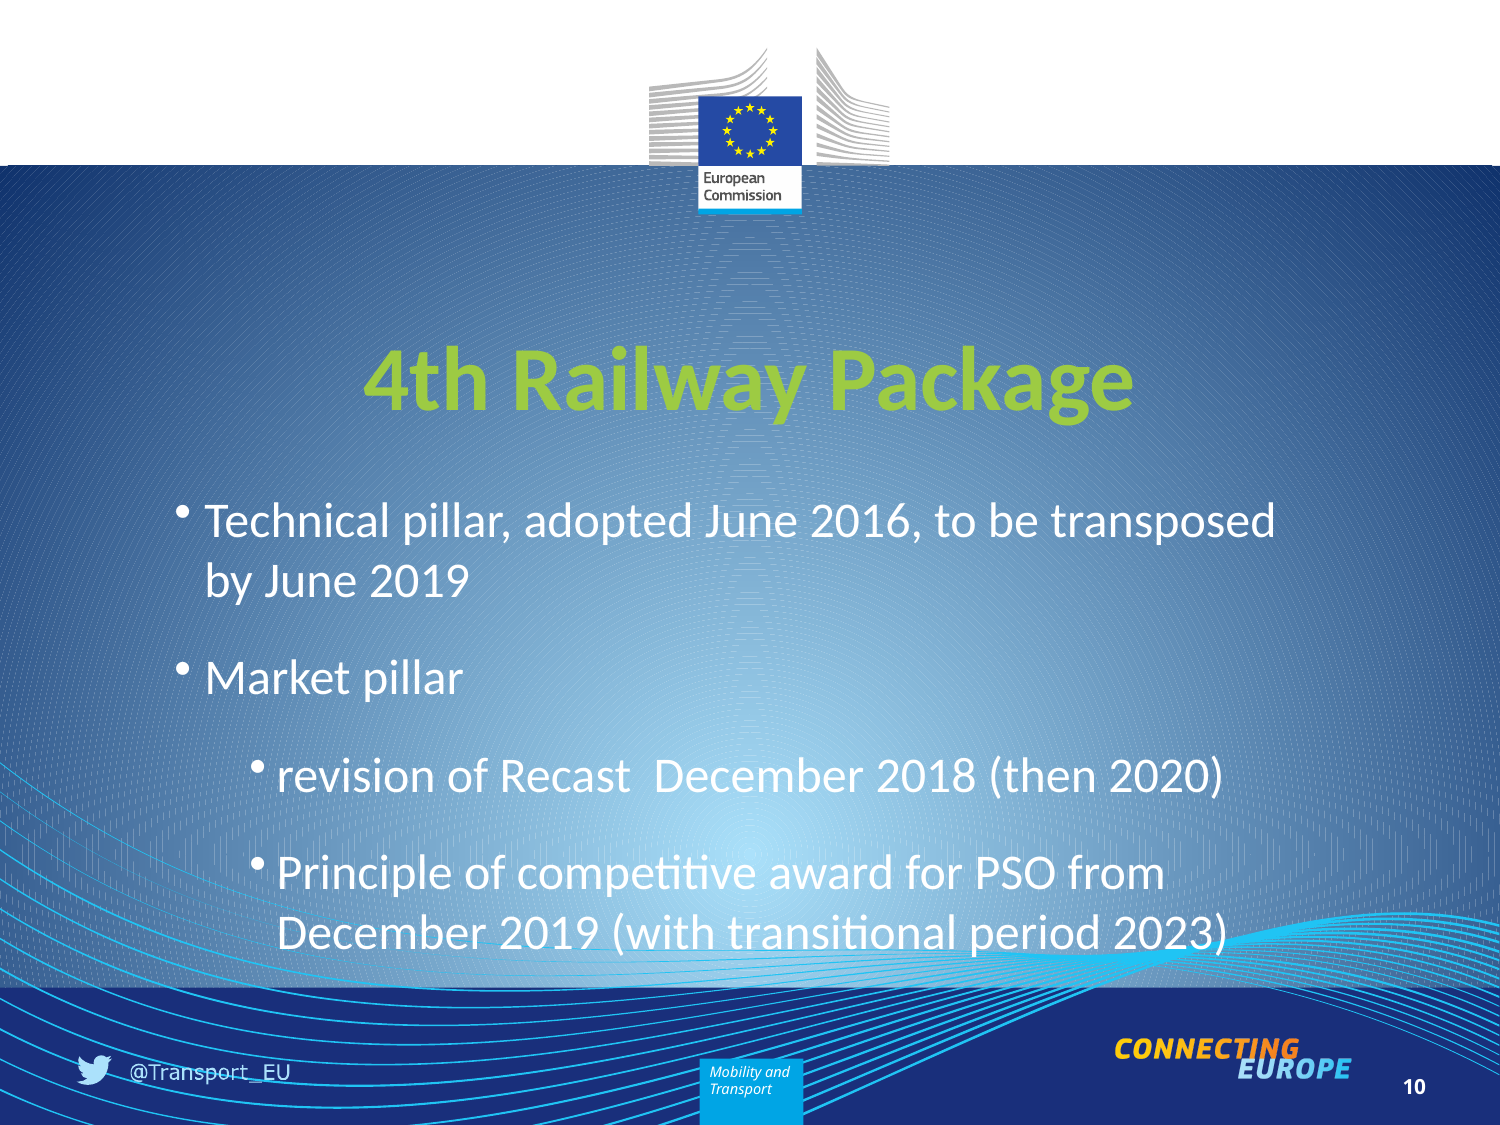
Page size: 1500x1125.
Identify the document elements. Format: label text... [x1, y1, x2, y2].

text_box 10 [1387, 1066, 1459, 1106]
picture [1112, 1036, 1355, 1081]
list Technical pillar, adopted June 2016, to be transposed by June 2019 Market pillar revision of Recast December 2018 (then 2020) Principle of competitive award for PSO from December 2019 (with transitional period 2023) [159, 479, 1329, 953]
title 4th Railway Package [159, 311, 1341, 383]
